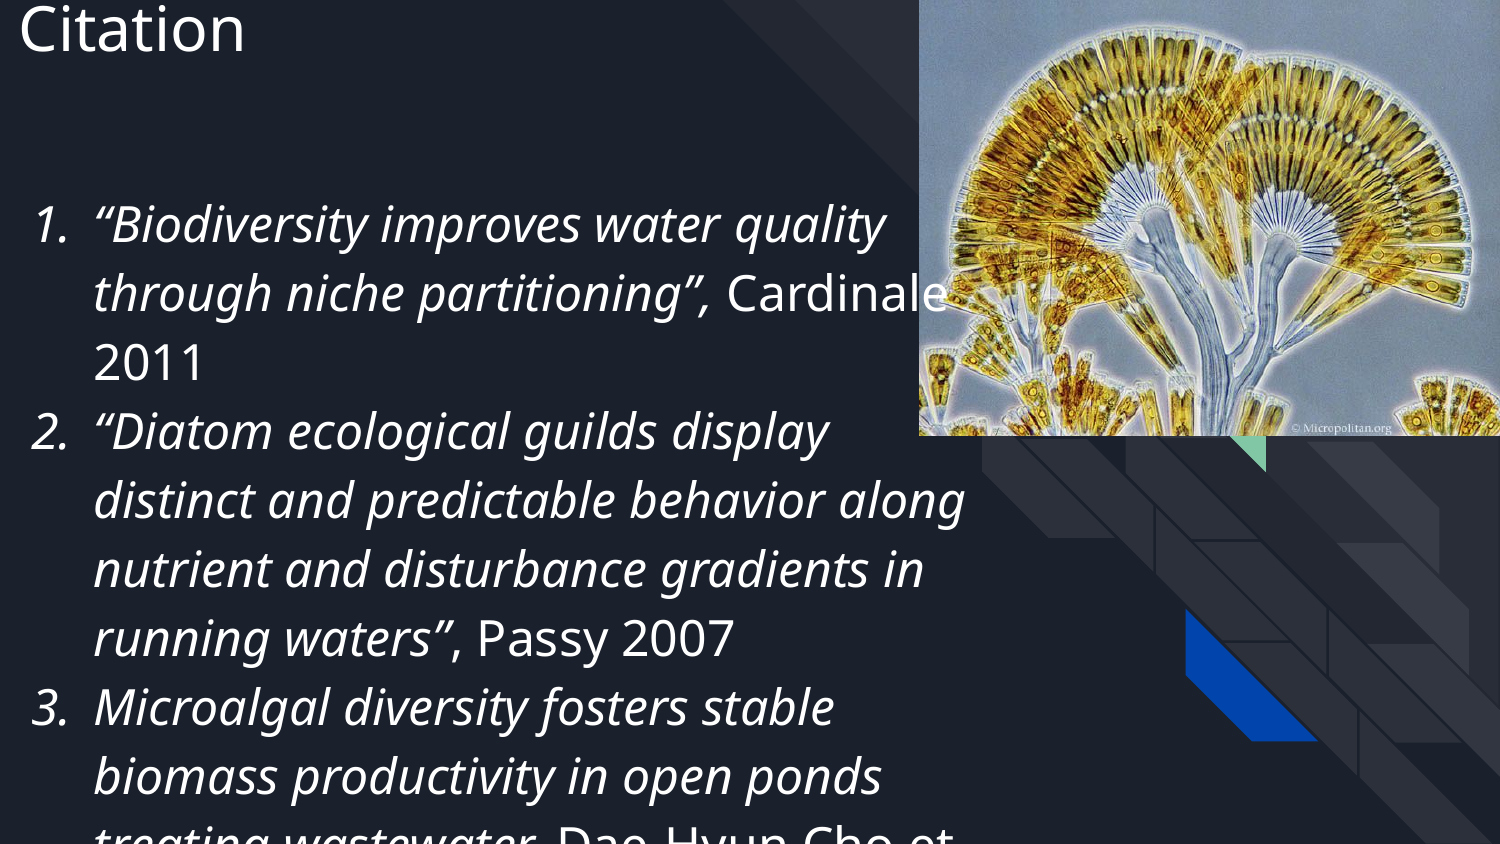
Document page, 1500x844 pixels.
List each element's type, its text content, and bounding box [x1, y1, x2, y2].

picture [918, 0, 1500, 436]
list Citation “Biodiversity improves water quality through niche partitioning”, Cardinale 2011 “Diatom ecological guilds display distinct and predictable behavior along nutrient and disturbance gradients in running waters”, Passy 2007 Microalgal diversity fosters stable biomass productivity in open ponds treating wastewater, Dae-Hyun Cho et. al 2016 [3, 0, 916, 178]
